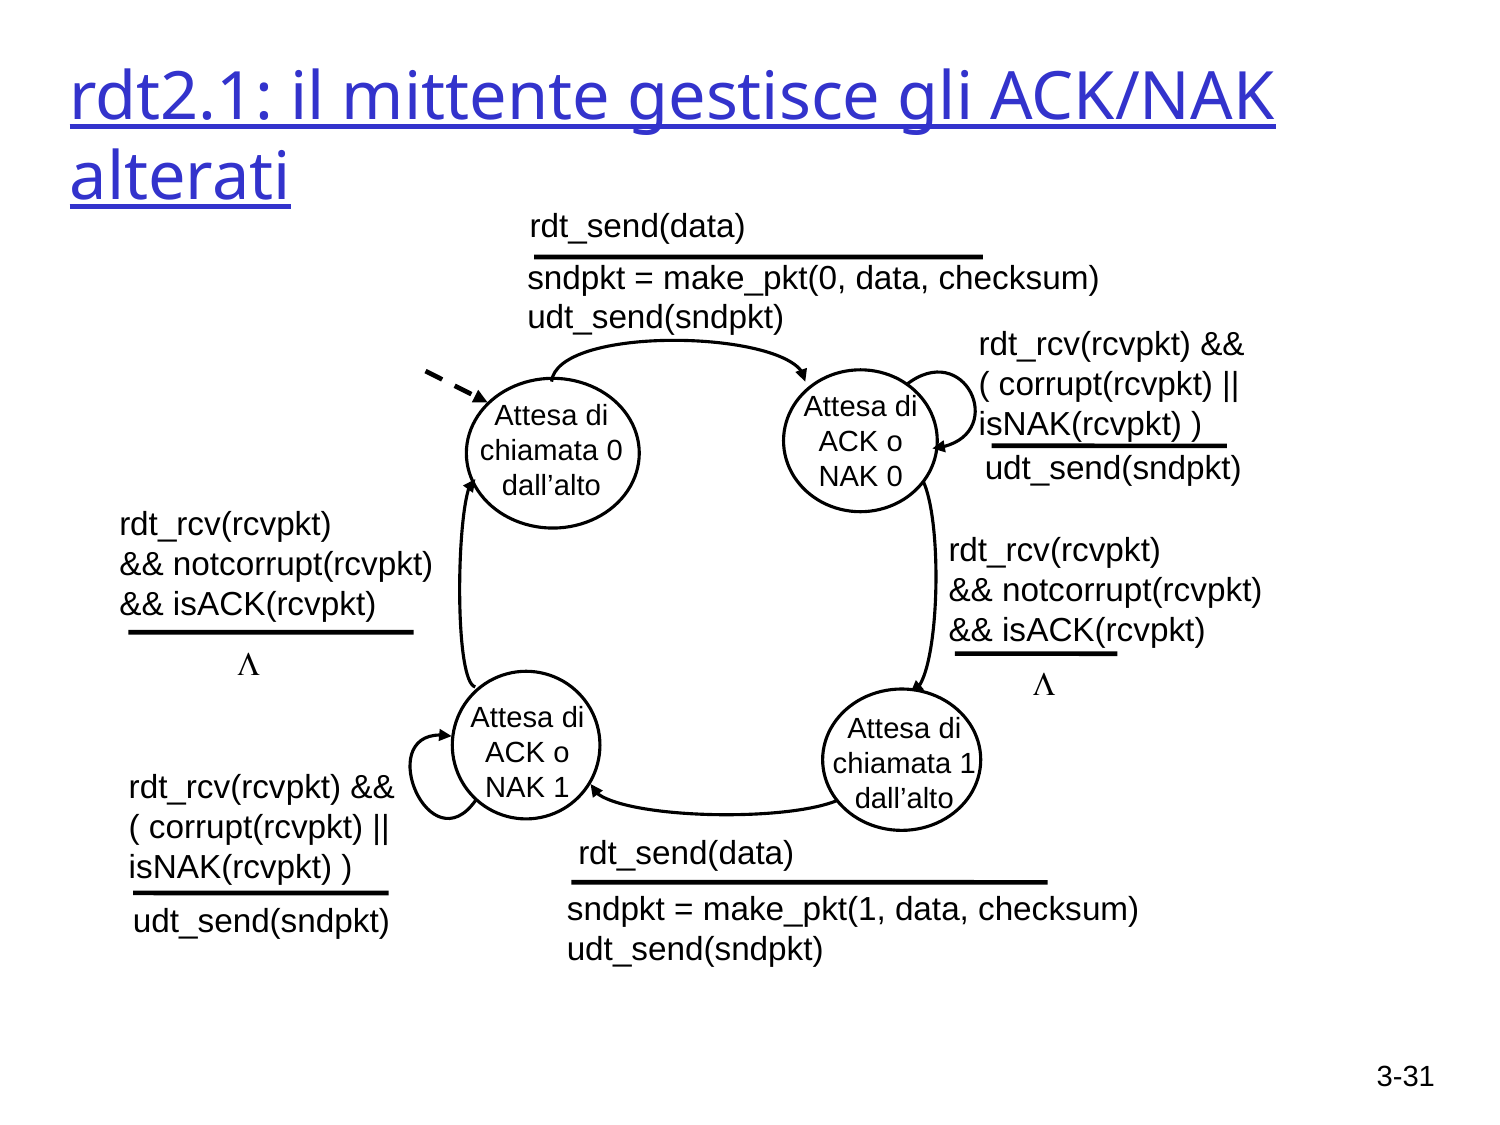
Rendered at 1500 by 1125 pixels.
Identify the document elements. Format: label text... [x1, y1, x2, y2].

text_box udt_send(sndpkt) [118, 891, 417, 937]
text_box [954, 375, 976, 443]
text_box rdt_send(data) [514, 197, 862, 247]
text_box [856, 688, 948, 702]
text_box rdt_send(data) [563, 824, 956, 872]
text_box Attesa di chiamata 0 dall’alto [461, 388, 641, 489]
slide_number 3-31 [1338, 1049, 1451, 1125]
text_box [839, 803, 965, 831]
text_box [475, 671, 577, 691]
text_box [771, 369, 951, 512]
text_box [473, 391, 488, 403]
text_box [551, 340, 799, 382]
text_box sndpkt = make_pkt(1, data, checksum) udt_send(sndpkt) [552, 879, 1170, 946]
text_box [910, 519, 935, 691]
text_box [410, 728, 441, 757]
text_box [444, 801, 476, 819]
text_box L [222, 634, 276, 690]
text_box [510, 378, 596, 388]
text_box rdt_rcv(rcvpkt) && notcorrupt(rcvpkt) && isACK(rcvpkt) [104, 494, 451, 589]
text_box rdt_rcv(rcvpkt) && notcorrupt(rcvpkt) && isACK(rcvpkt) [933, 520, 1426, 615]
text_box [612, 784, 831, 815]
text_box [477, 801, 575, 819]
text_box [459, 479, 476, 688]
text_box rdt_rcv(rcvpkt) && ( corrupt(rcvpkt) || isNAK(rcvpkt) ) [963, 315, 1385, 409]
text_box rdt_rcv(rcvpkt) && ( corrupt(rcvpkt) || isNAK(rcvpkt) ) [114, 757, 444, 852]
title rdt2.1: il mittente gestisce gli ACK/NAK alterati [54, 38, 1413, 227]
text_box L [1017, 655, 1071, 710]
text_box Attesa di chiamata 1 dall’alto [812, 702, 996, 803]
text_box sndpkt = make_pkt(0, data, checksum) udt_send(sndpkt) [512, 248, 1119, 314]
text_box [476, 489, 629, 529]
text_box udt_send(sndpkt) [969, 439, 1342, 505]
text_box Attesa di ACK o NAK 1 [441, 691, 614, 801]
